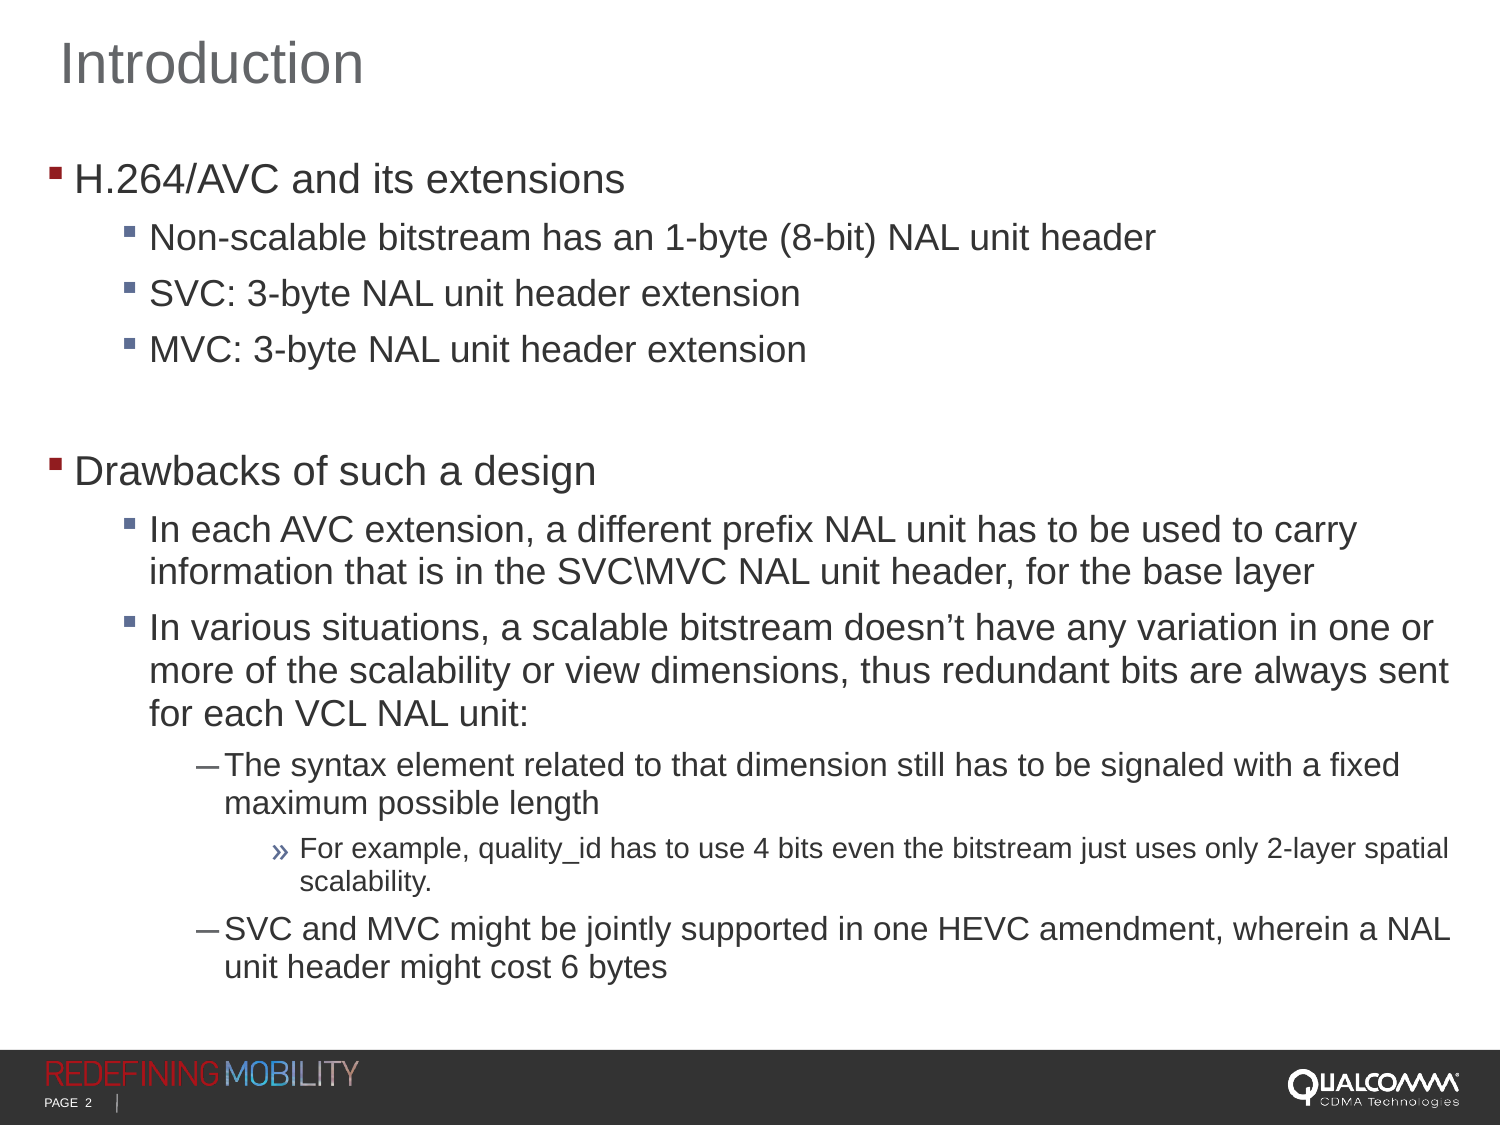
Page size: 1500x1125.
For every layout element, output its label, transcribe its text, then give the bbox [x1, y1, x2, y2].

picture [31, 1049, 369, 1098]
picture [1278, 1058, 1478, 1114]
list H.264/AVC and its extensions Non-scalable bitstream has an 1-byte (8-bit) NAL unit header SVC: 3-byte NAL unit header extension MVC: 3-byte NAL unit header extension Drawbacks of such a design In each AVC extension, a different prefix NAL unit has to be used to carry information that is in the SVC\MVC NAL unit header, for the base layer In various situations, a scalable bitstream doesn’t have any variation in one or more of the scalability or view dimensions, thus redundant bits are always sent for each VCL NAL unit: The syntax element related to that dimension still has to be signaled with a fixed maximum possible length For example, quality_id has to use 4 bits even the bitstream just uses only 2-layer spatial scalability. SVC and MVC might be jointly supported in one HEVC amendment, wherein a NAL unit header might cost 6 bytes [30, 148, 1469, 1021]
title Introduction [44, 20, 1483, 113]
